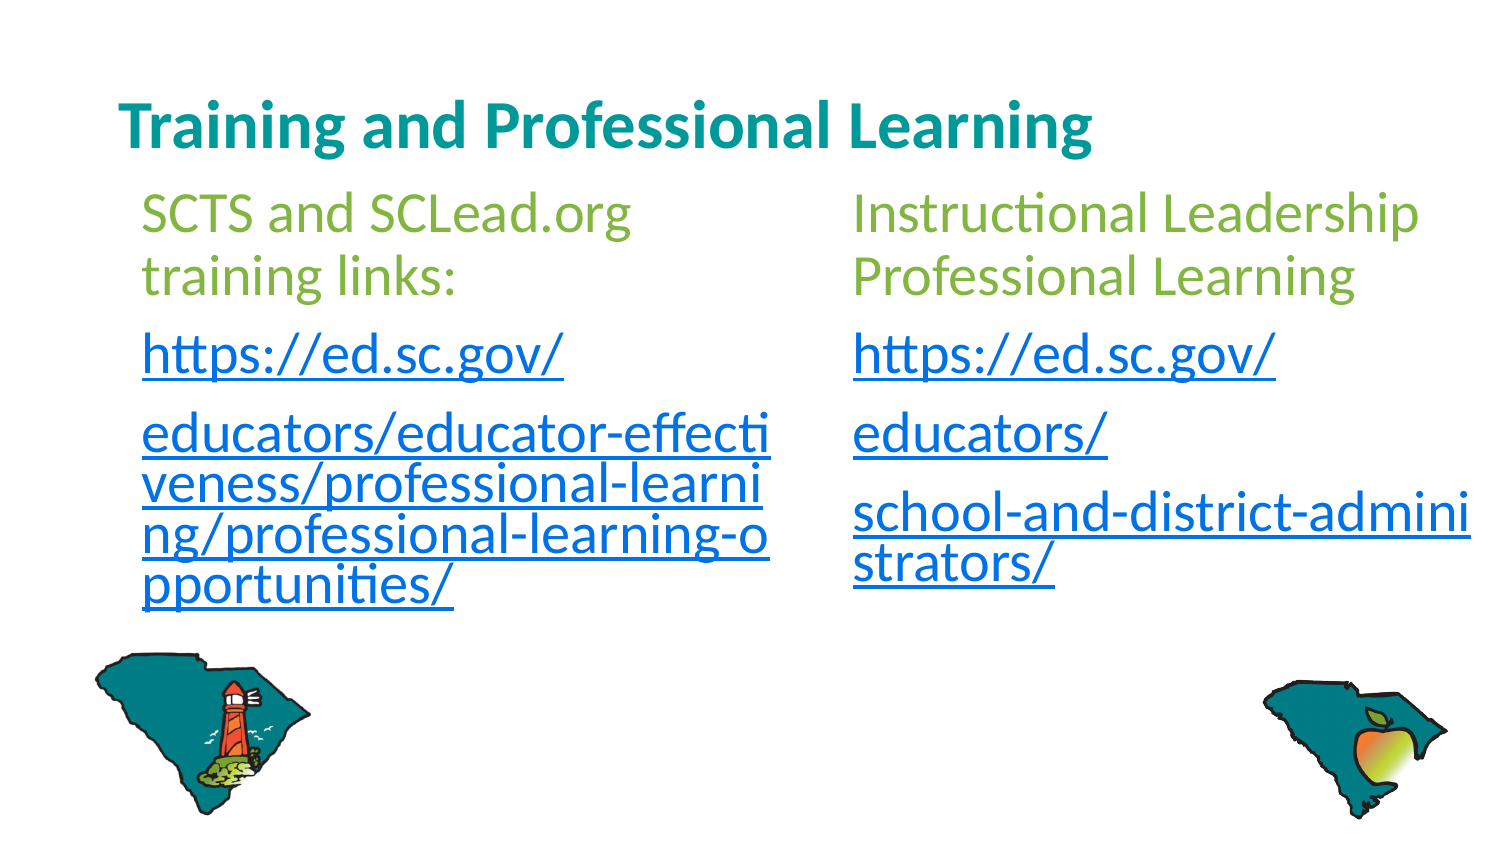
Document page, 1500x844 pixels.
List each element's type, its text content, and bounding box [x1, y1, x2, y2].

list SCTS and SCLead.org training links: https://ed.sc.gov/ educators/educator-effectiveness/professional-learning/professional-learning-opportunities/ [126, 174, 790, 732]
title Training and Professional Learning [103, 44, 1397, 208]
list Instructional Leadership Professional Learning https://ed.sc.gov/ educators/ school-and-district-administrators/ [837, 174, 1500, 732]
picture [82, 611, 323, 844]
picture [1251, 732, 1459, 844]
